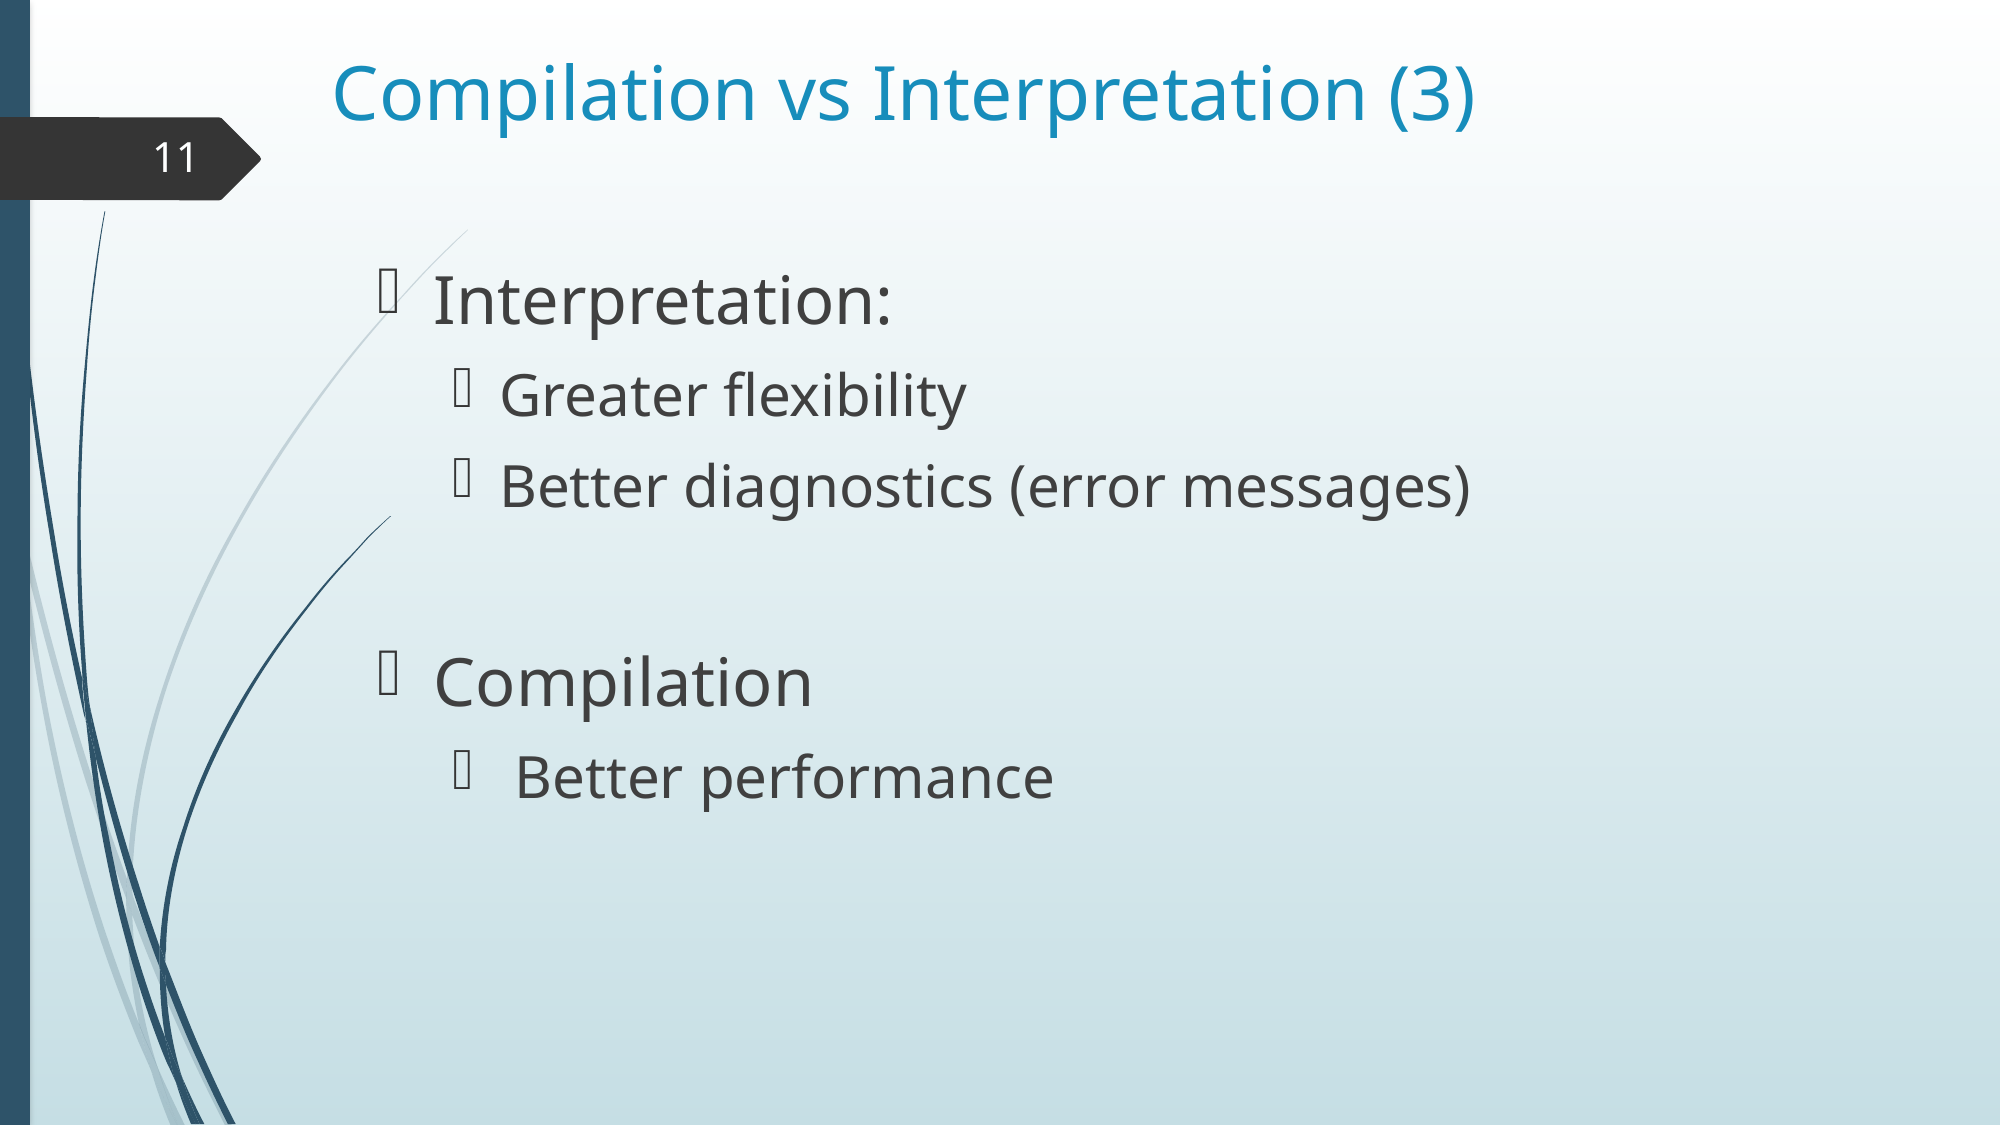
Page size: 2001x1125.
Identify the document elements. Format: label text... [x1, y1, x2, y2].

slide_number 11 [87, 129, 216, 190]
title Compilation vs Interpretation (3) [316, 37, 1713, 225]
list Interpretation: Greater flexibility Better diagnostics (error messages) Compilation Better performance [362, 249, 1638, 938]
